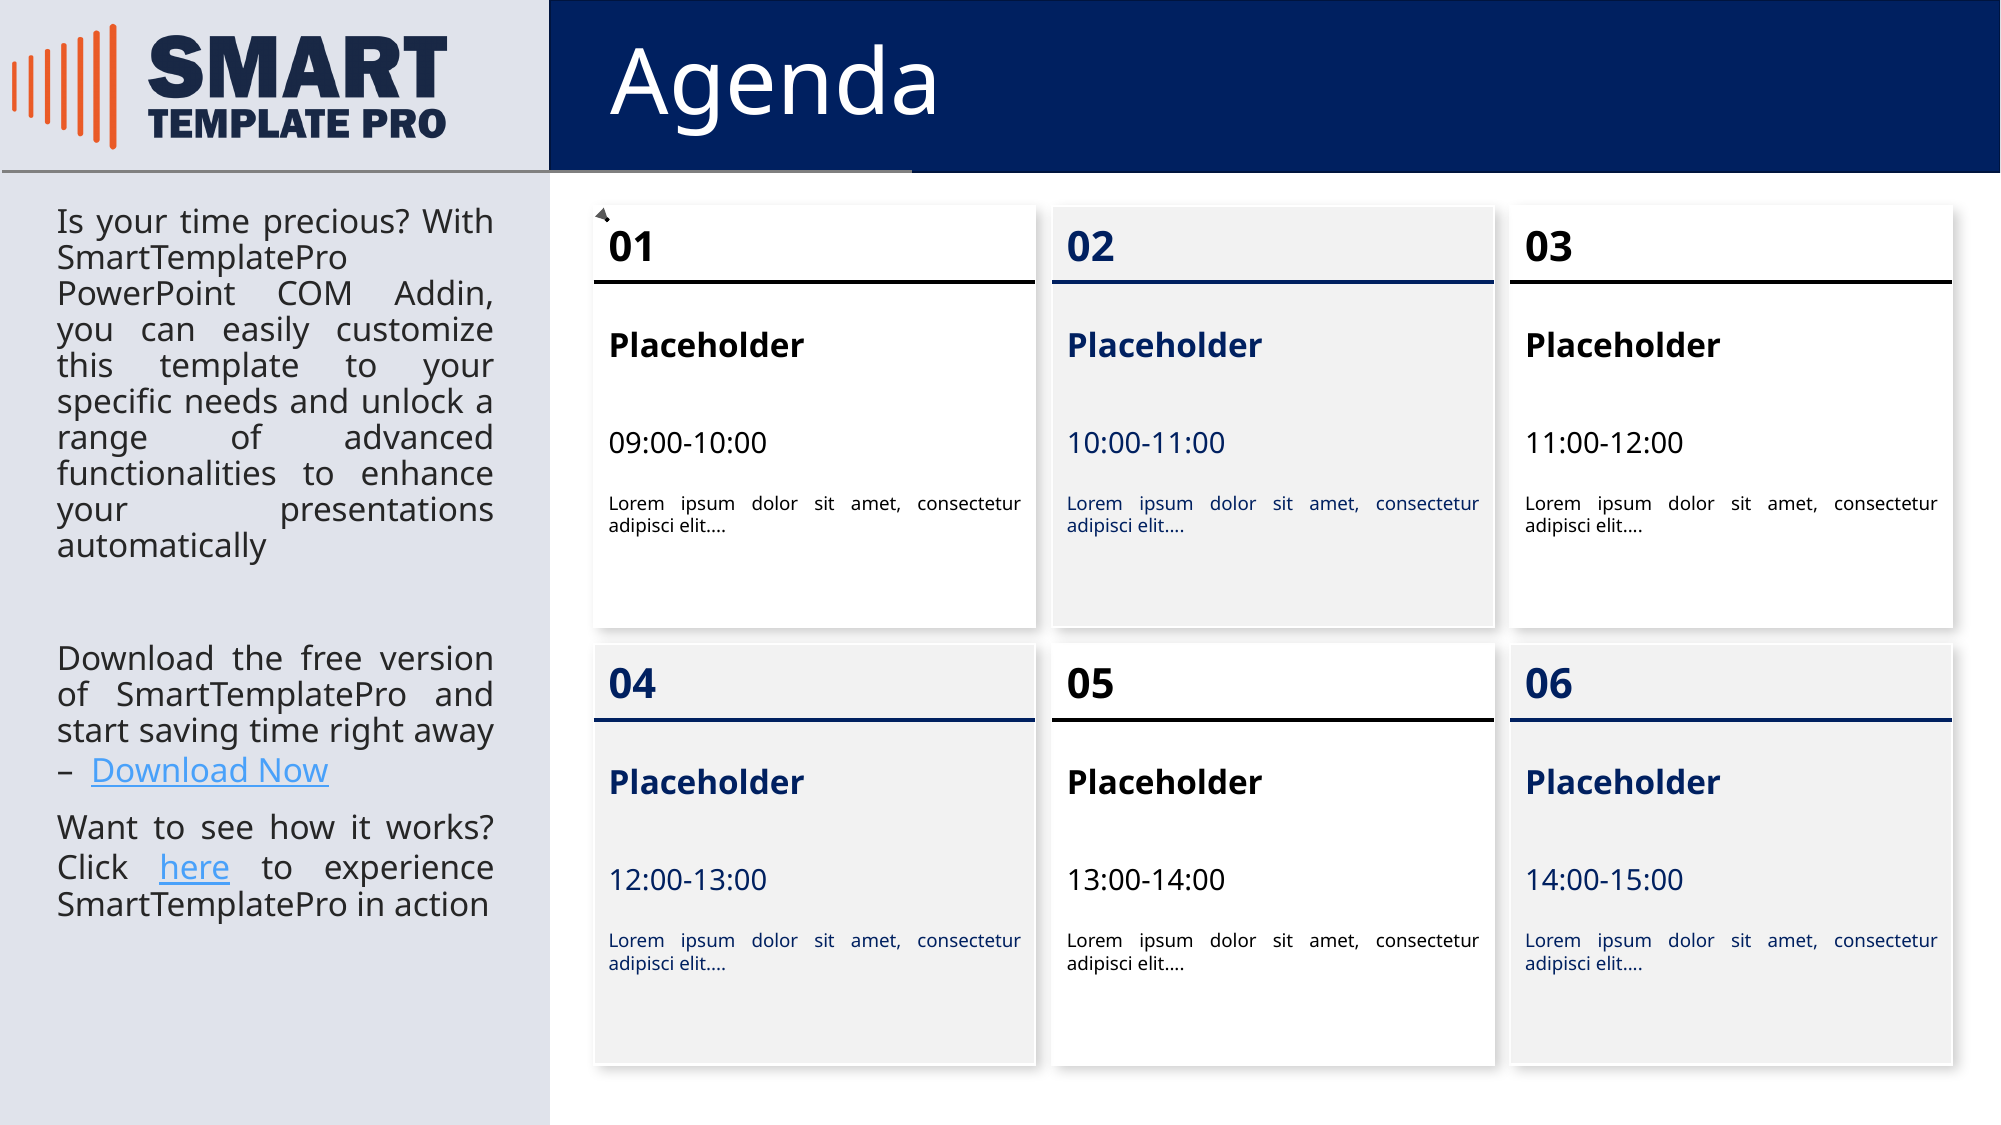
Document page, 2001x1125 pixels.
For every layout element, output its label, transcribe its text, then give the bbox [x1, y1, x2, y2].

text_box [574, 187, 1971, 1084]
text_box Agenda [595, 4, 1999, 165]
text_box Is your time precious? With SmartTemplatePro PowerPoint COM Addin, you can easily customize this template to your specific needs and unlock a range of advanced functionalities to enhance your presentations automatically Download the free version of SmartTemplatePro and start saving time right away – Download Now Want to see how it works? Click here to experience SmartTemplatePro in action [41, 197, 510, 1065]
picture [0, 13, 459, 158]
